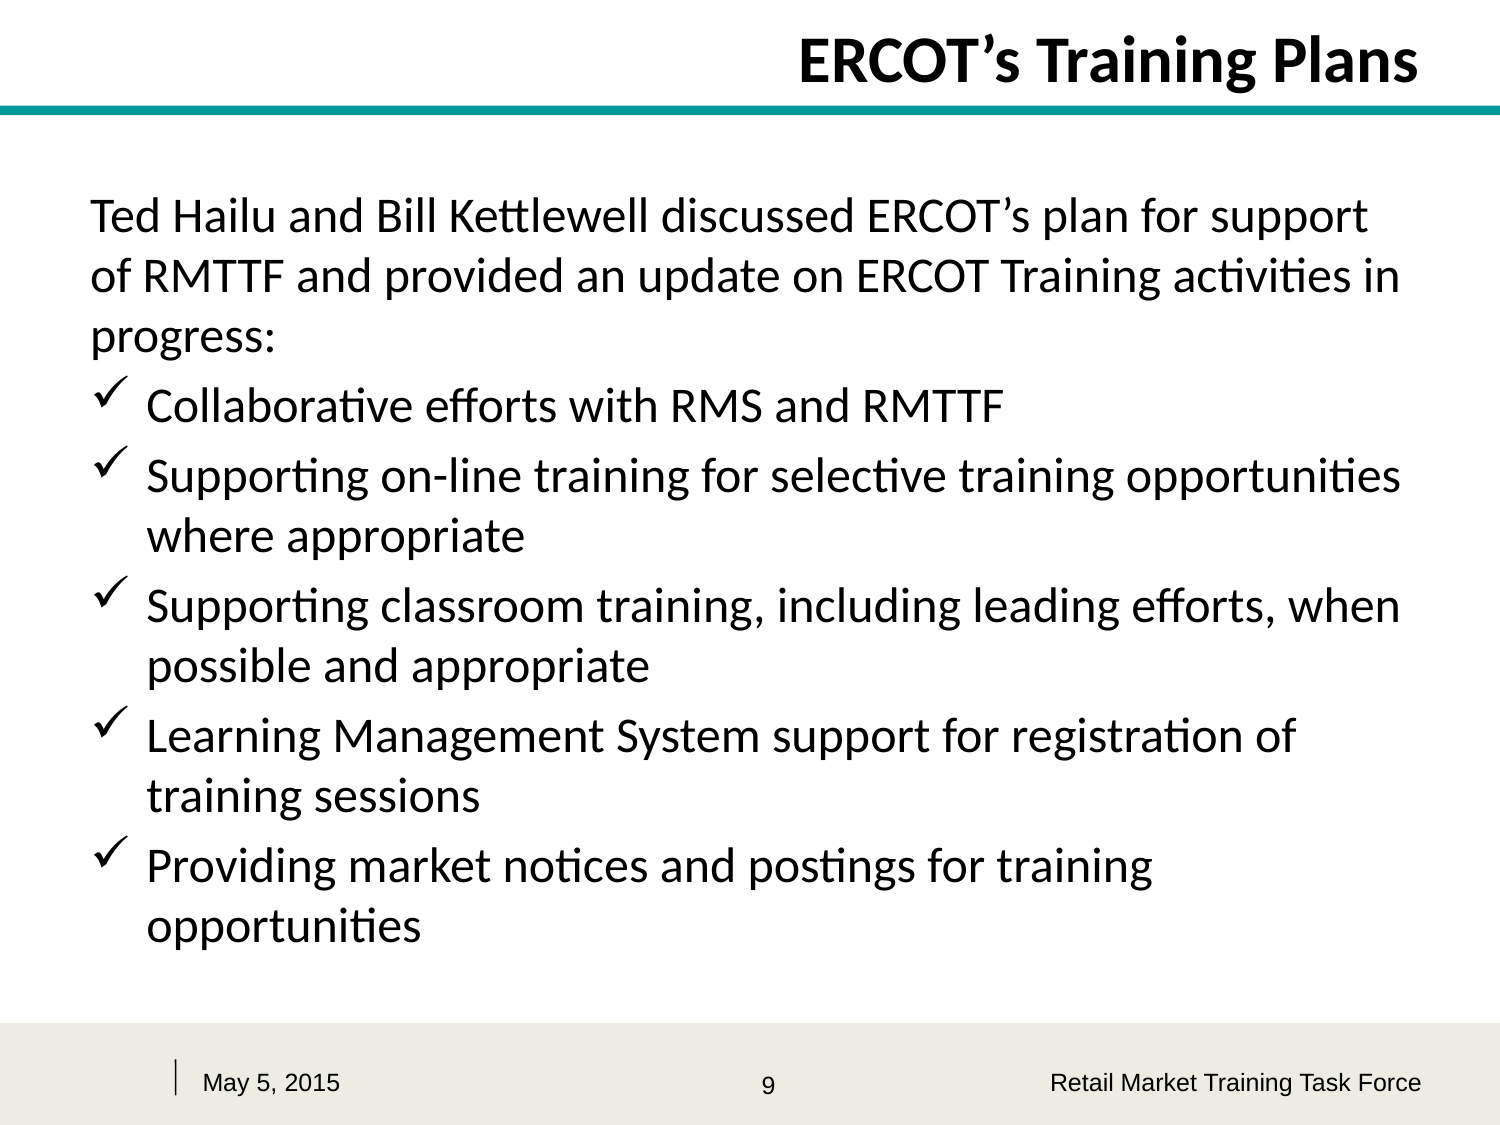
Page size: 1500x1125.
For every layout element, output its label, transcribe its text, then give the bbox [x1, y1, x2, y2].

list Ted Hailu and Bill Kettlewell discussed ERCOT’s plan for support of RMTTF and provided an update on ERCOT Training activities in progress: Collaborative efforts with RMS and RMTTF Supporting on-line training for selective training opportunities where appropriate Supporting classroom training, including leading efforts, when possible and appropriate Learning Management System support for registration of training sessions Providing market notices and postings for training opportunities [74, 174, 1426, 951]
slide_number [187, 1059, 538, 1125]
title ERCOT’s Training Plans [24, 0, 1451, 113]
footer Retail Market Training Task Force [1024, 1059, 1438, 1125]
